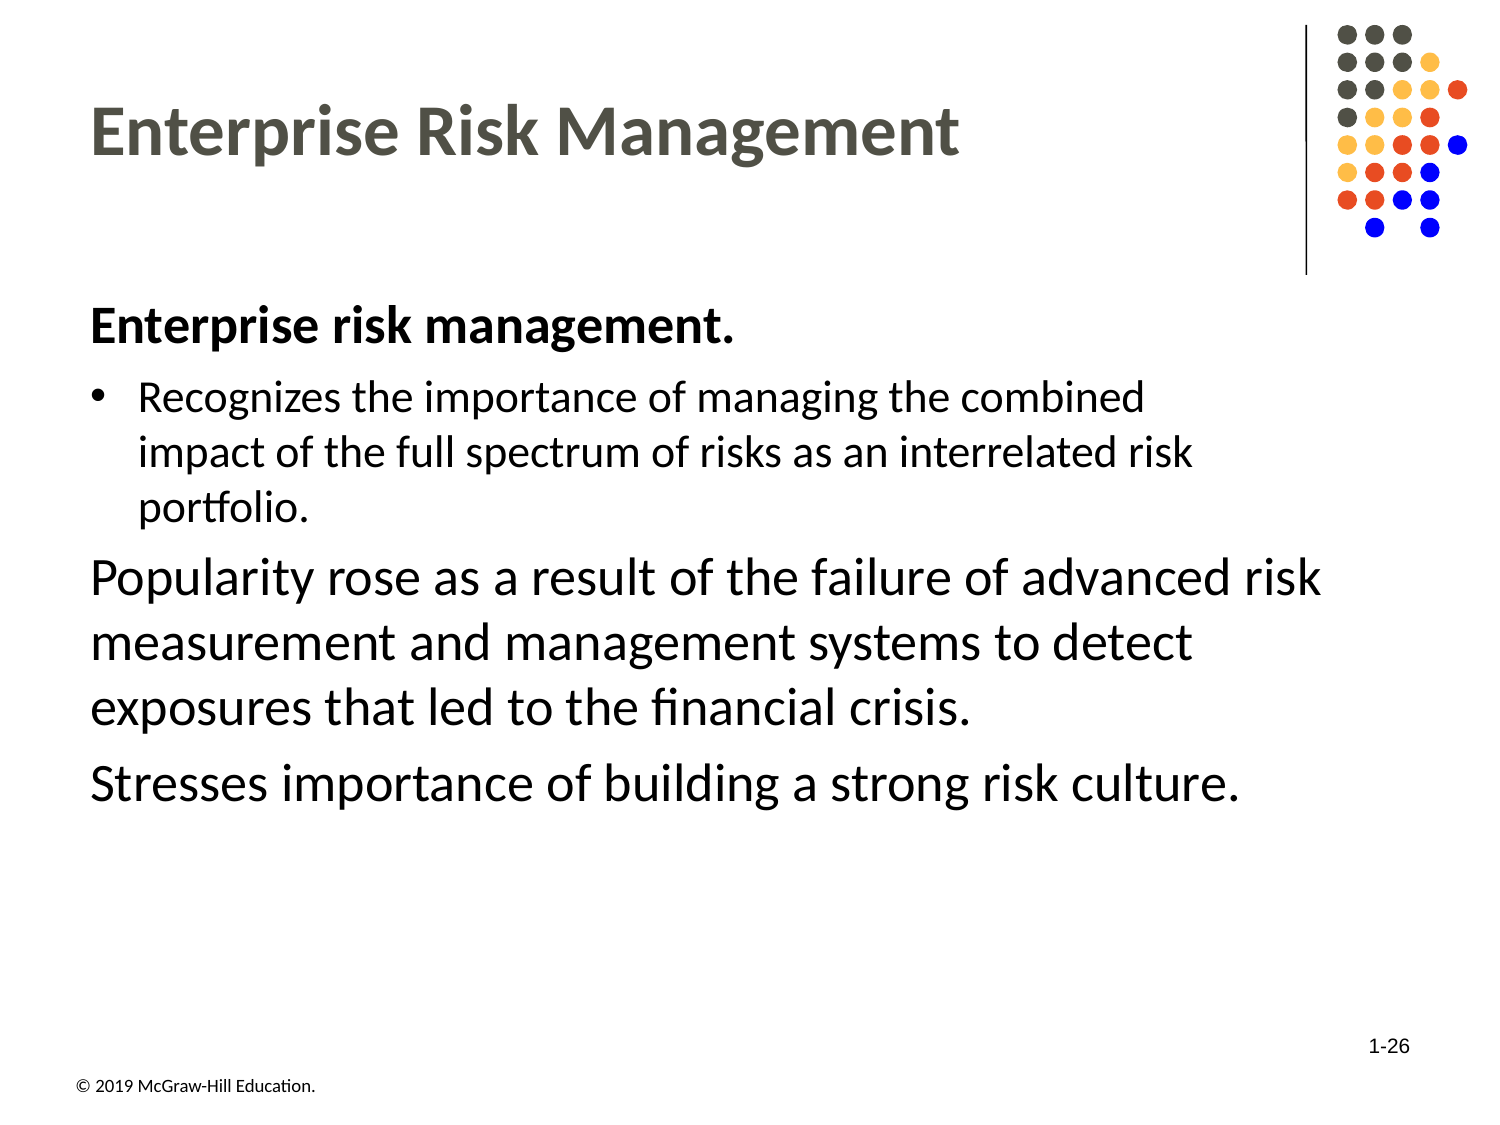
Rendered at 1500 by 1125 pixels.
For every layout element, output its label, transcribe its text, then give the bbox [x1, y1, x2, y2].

slide_number 1-26 [1074, 1025, 1425, 1100]
title Enterprise Risk Management [75, 60, 1266, 193]
list Popularity rose as a result of the failure of advanced risk measurement and management systems to detect exposures that led to the financial crisis. Stresses importance of building a strong risk culture. [75, 533, 1425, 835]
list Enterprise risk management. Recognizes the importance of managing the combined impact of the full spectrum of risks as an interrelated risk portfolio. [75, 282, 1285, 526]
